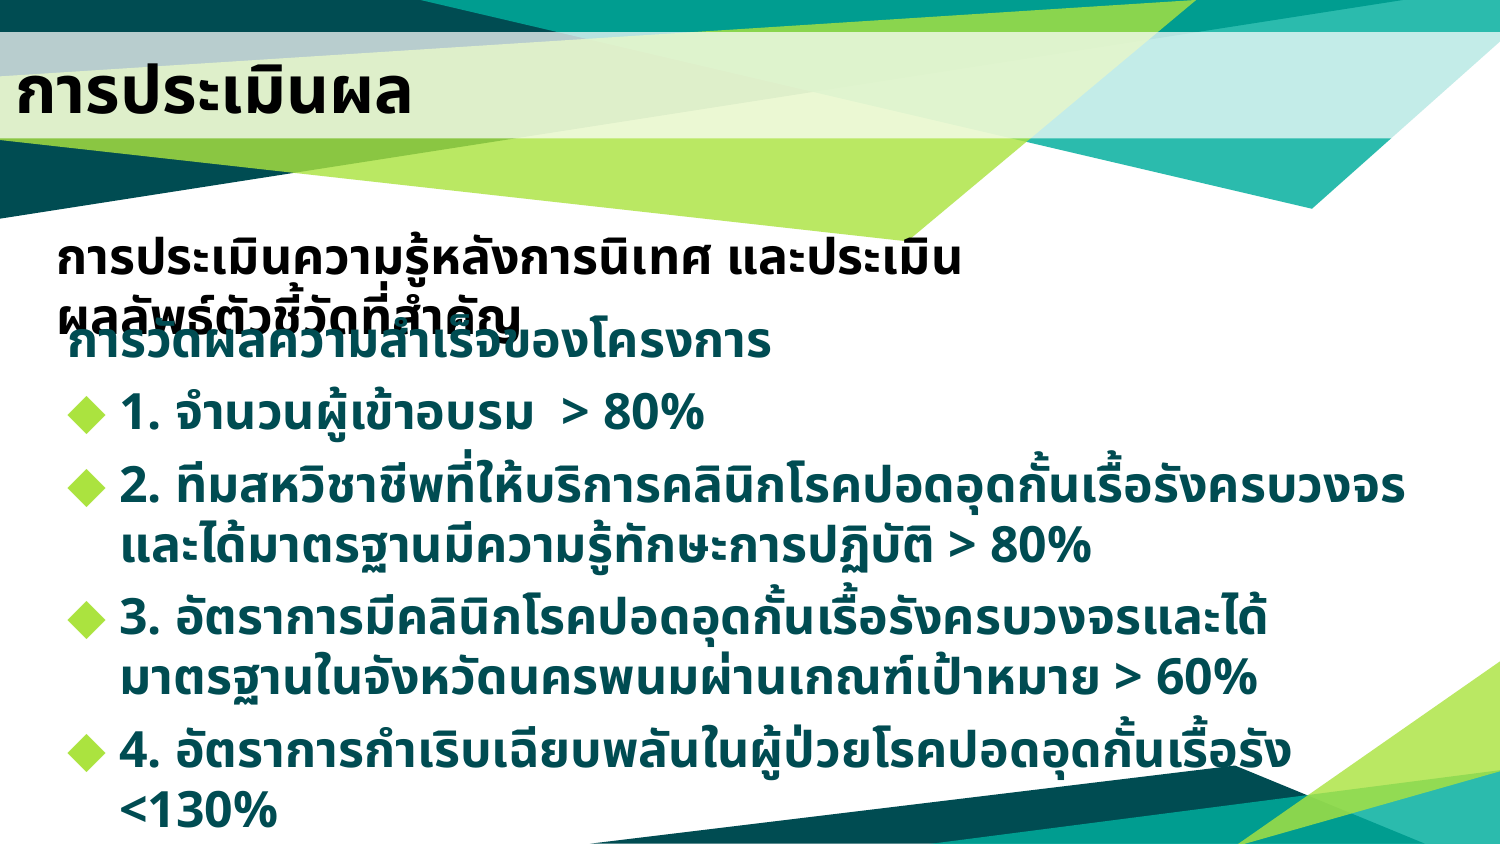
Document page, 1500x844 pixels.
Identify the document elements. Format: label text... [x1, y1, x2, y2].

list การประเมินความรู้หลังการนิเทศ และประเมินผลลัพธ์ตัวชี้วัดที่สำคัญ [41, 209, 1125, 291]
list การวัดผลความสำเร็จของโครงการ 1. จำนวนผู้เข้าอบรม > 80% 2. ทีมสหวิชาชีพที่ให้บริการคลินิกโรคปอดอุดกั้นเรื้อรังครบวงจรและได้มาตรฐานมีความรู้ทักษะการปฏิบัติ > 80% 3. อัตราการมีคลินิกโรคปอดอุดกั้นเรื้อรังครบวงจรและได้มาตรฐานในจังหวัดนครพนมผ่านเกณฑ์เป้าหมาย > 60% 4. อัตราการกำเริบเฉียบพลันในผู้ป่วยโรคปอดอุดกั้นเรื้อรัง <130% [29, 291, 1436, 777]
title การประเมินผล [0, 32, 1500, 139]
